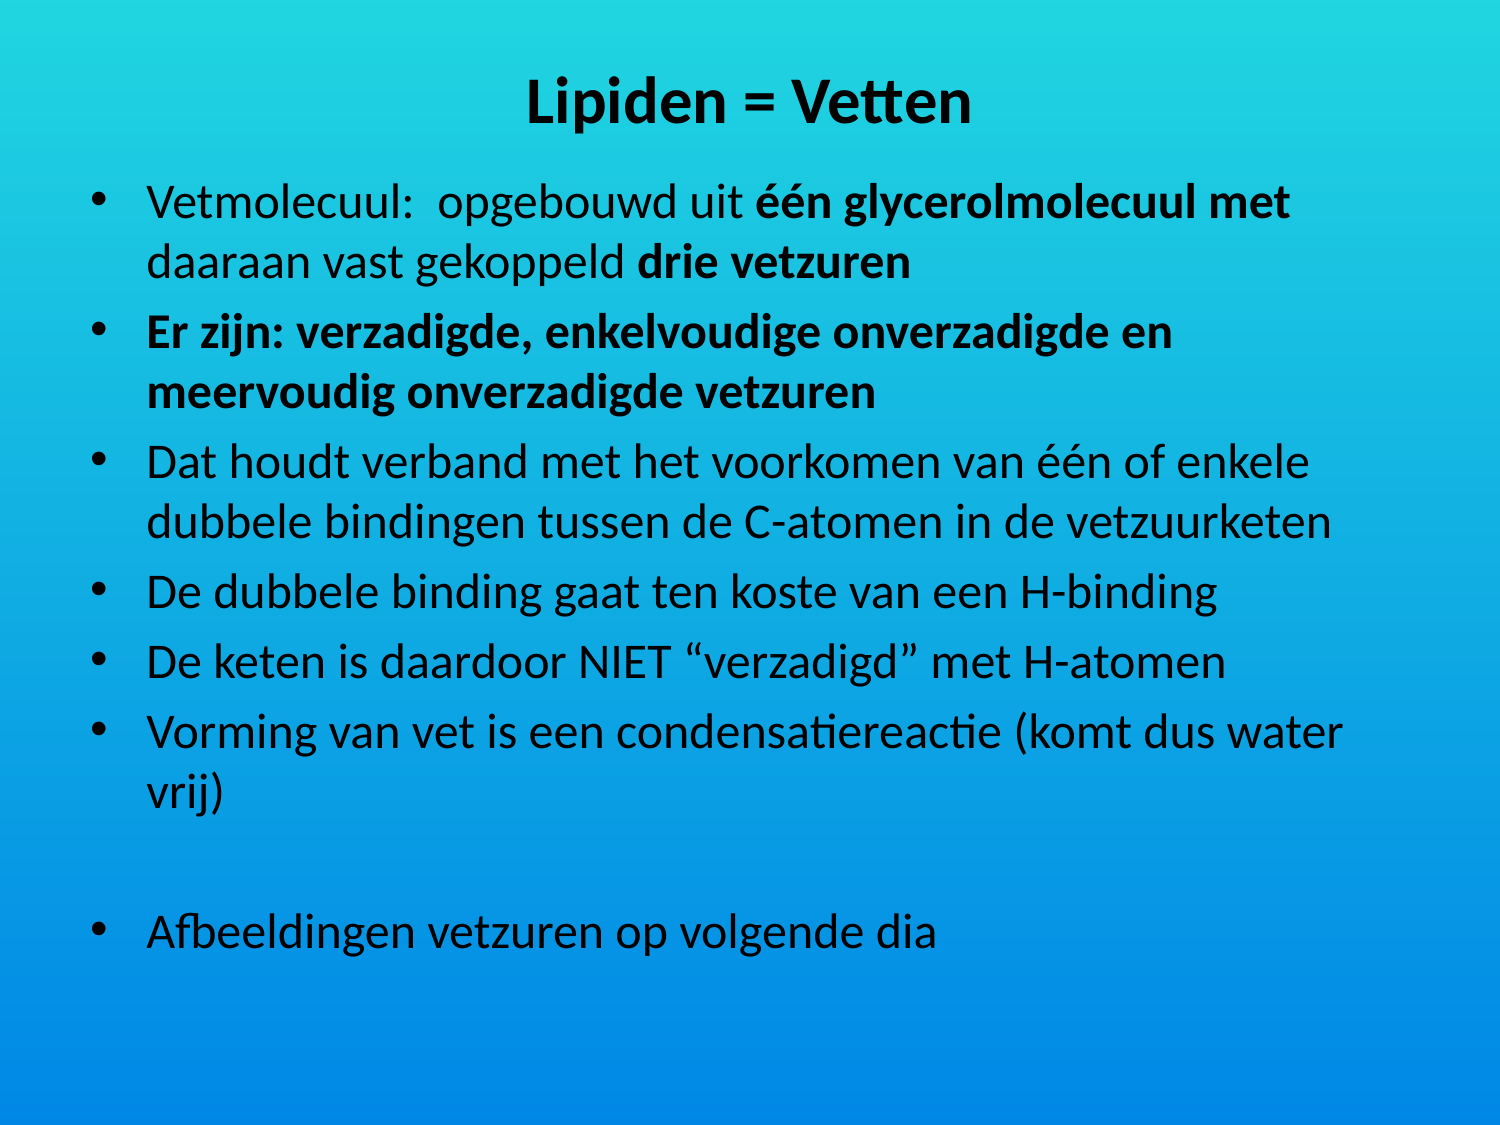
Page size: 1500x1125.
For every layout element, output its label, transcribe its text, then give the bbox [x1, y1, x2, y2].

list Vetmolecuul: opgebouwd uit één glycerolmolecuul met daaraan vast gekoppeld drie vetzuren Er zijn: verzadigde, enkelvoudige onverzadigde en meervoudig onverzadigde vetzuren Dat houdt verband met het voorkomen van één of enkele dubbele bindingen tussen de C-atomen in de vetzuurketen De dubbele binding gaat ten koste van een H-binding De keten is daardoor NIET “verzadigd” met H-atomen Vorming van vet is een condensatiereactie (komt dus water vrij) Afbeeldingen vetzuren op volgende dia [75, 160, 1425, 1071]
title Lipiden = Vetten [75, 45, 1425, 149]
